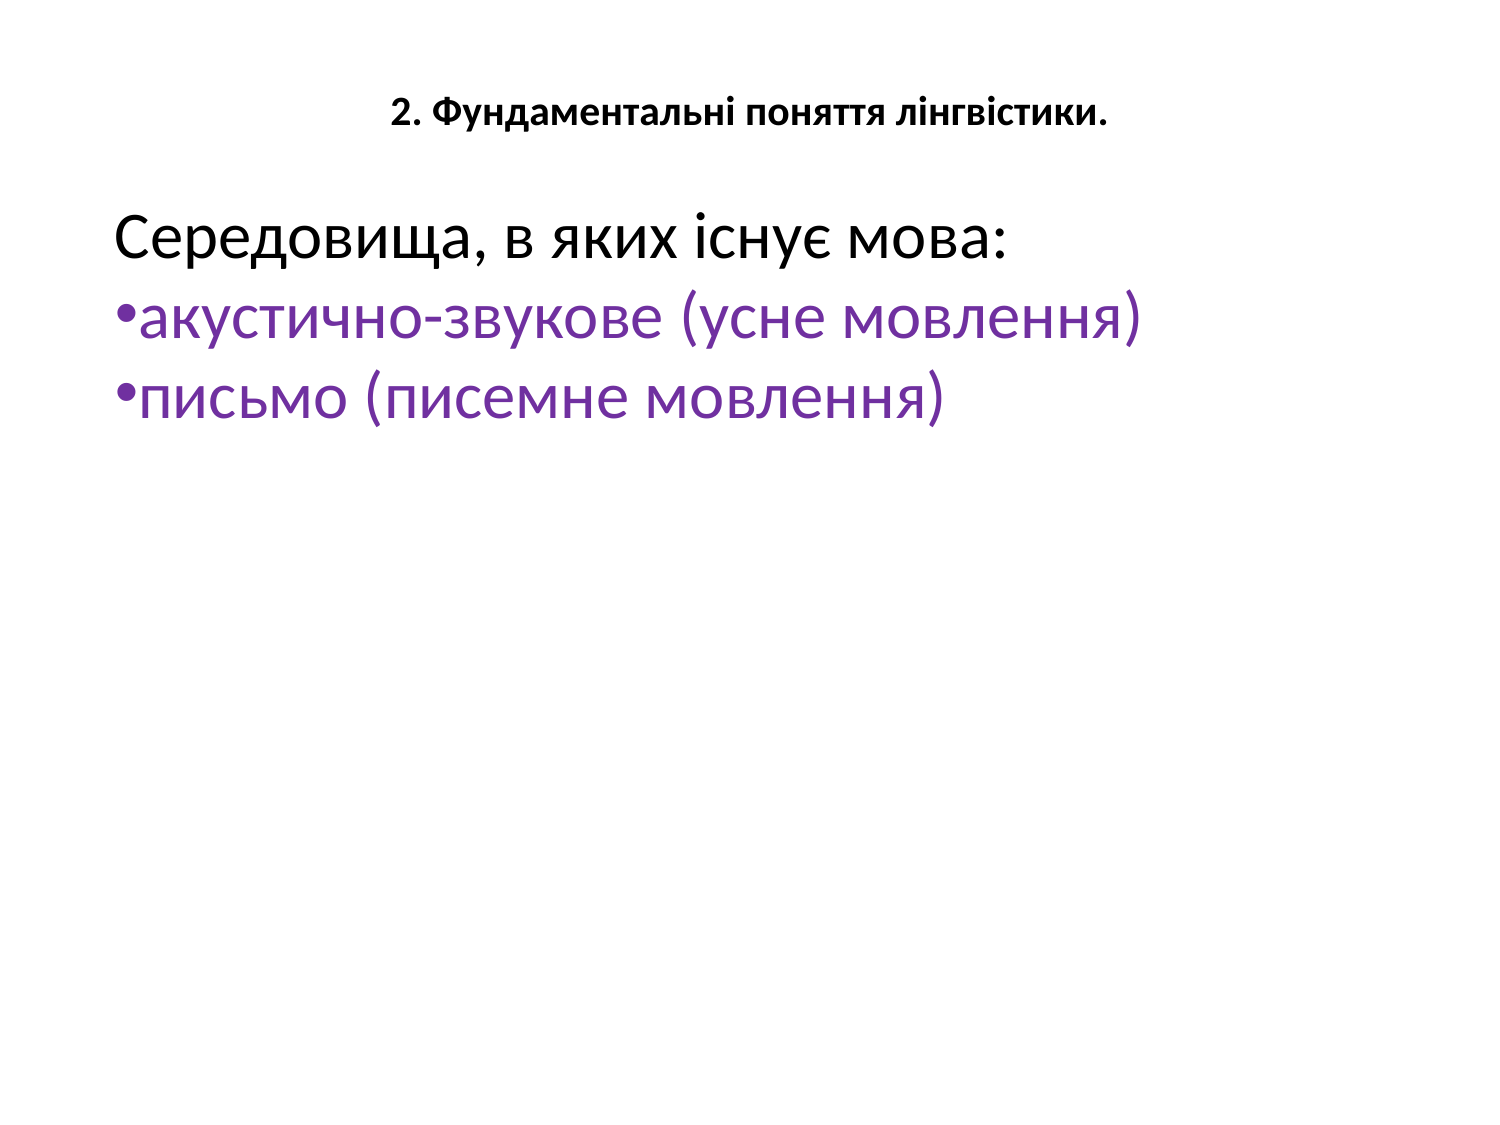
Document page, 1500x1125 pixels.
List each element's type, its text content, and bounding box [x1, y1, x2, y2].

text_box 2. Фундаментальні поняття лінгвістики. [75, 45, 1425, 173]
text_box Середовища, в яких існує мова: акустично-звукове (усне мовлення) письмо (писемне мовлення) [100, 184, 1451, 993]
